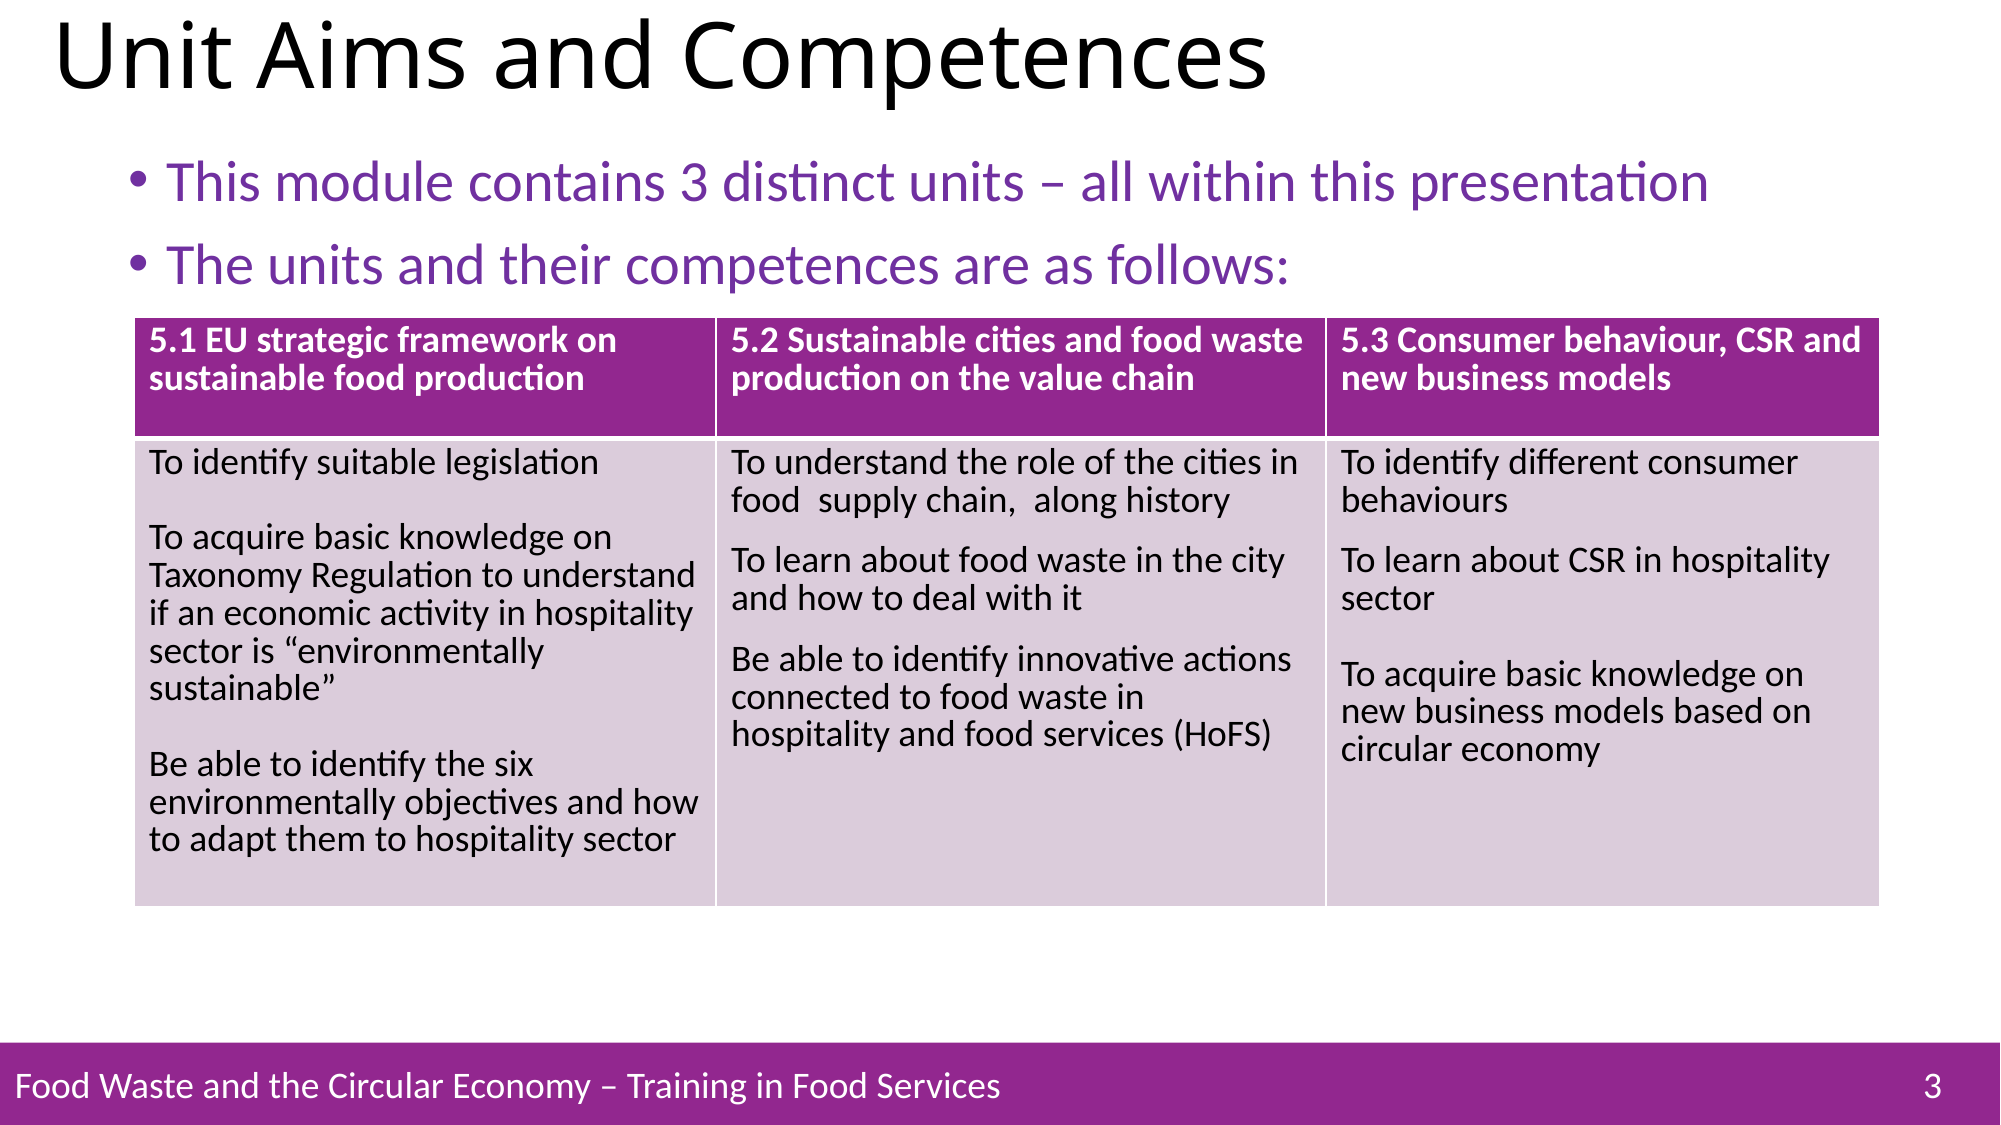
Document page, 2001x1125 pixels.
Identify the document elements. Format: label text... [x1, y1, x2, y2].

table_header 5.2 Sustainable cities and food waste production on the value chain [717, 318, 1325, 436]
list This module contains 3 distinct units – all within this presentation The units and their competences are as follows: [114, 143, 1880, 994]
table_cell To identify different consumer behaviours To learn about CSR in hospitality sector To acquire basic knowledge on new business models based on circular economy [1327, 441, 1879, 906]
table_cell To understand the role of the cities in food supply chain, along history To learn about food waste in the city and how to deal with it Be able to identify innovative actions connected to food waste in hospitality and food services (HoFS) [717, 441, 1325, 906]
table_cell To identify suitable legislation To acquire basic knowledge on Taxonomy Regulation to understand if an economic activity in hospitality sector is “environmentally sustainable” Be able to identify the six environmentally objectives and how to adapt them to hospitality sector [135, 441, 715, 906]
table_header 5.1 EU strategic framework on sustainable food production [135, 318, 715, 436]
title Unit Aims and Competences [37, 0, 1763, 121]
table_header 5.3 Consumer behaviour, CSR and new business models [1327, 318, 1879, 436]
